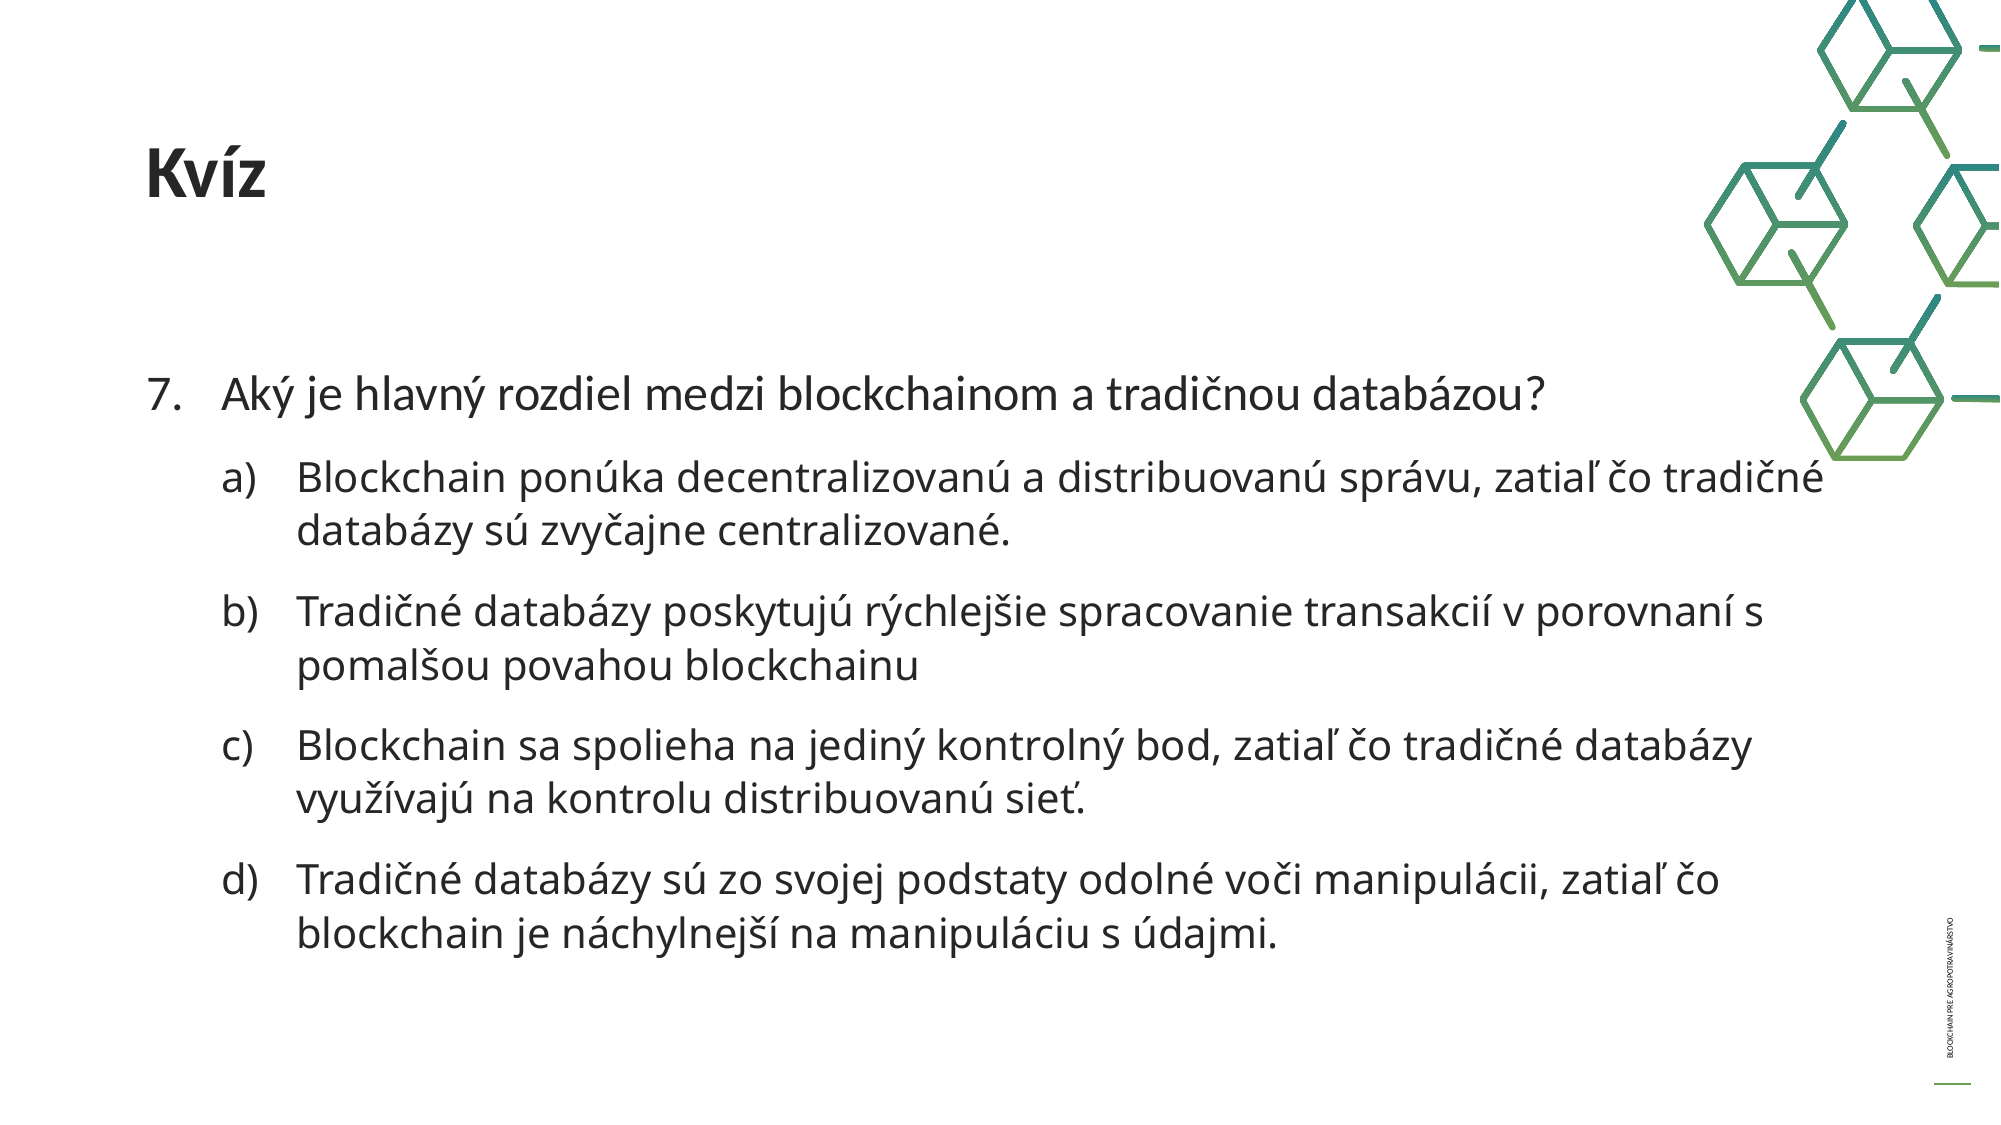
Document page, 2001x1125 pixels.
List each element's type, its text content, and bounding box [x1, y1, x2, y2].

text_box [1703, 0, 2000, 462]
list Aký je hlavný rozdiel medzi blockchainom a tradičnou databázou? Blockchain ponúka decentralizovanú a distribuovanú správu, zatiaľ čo tradičné databázy sú zvyčajne centralizované. Tradičné databázy poskytujú rýchlejšie spracovanie transakcií v porovnaní s pomalšou povahou blockchainu Blockchain sa spolieha na jediný kontrolný bod, zatiaľ čo tradičné databázy využívajú na kontrolu distribuovanú sieť. Tradičné databázy sú zo svojej podstaty odolné voči manipulácii, zatiaľ čo blockchain je náchylnejší na manipuláciu s údajmi. [130, 348, 1869, 1035]
list Kvíz [130, 124, 1698, 337]
